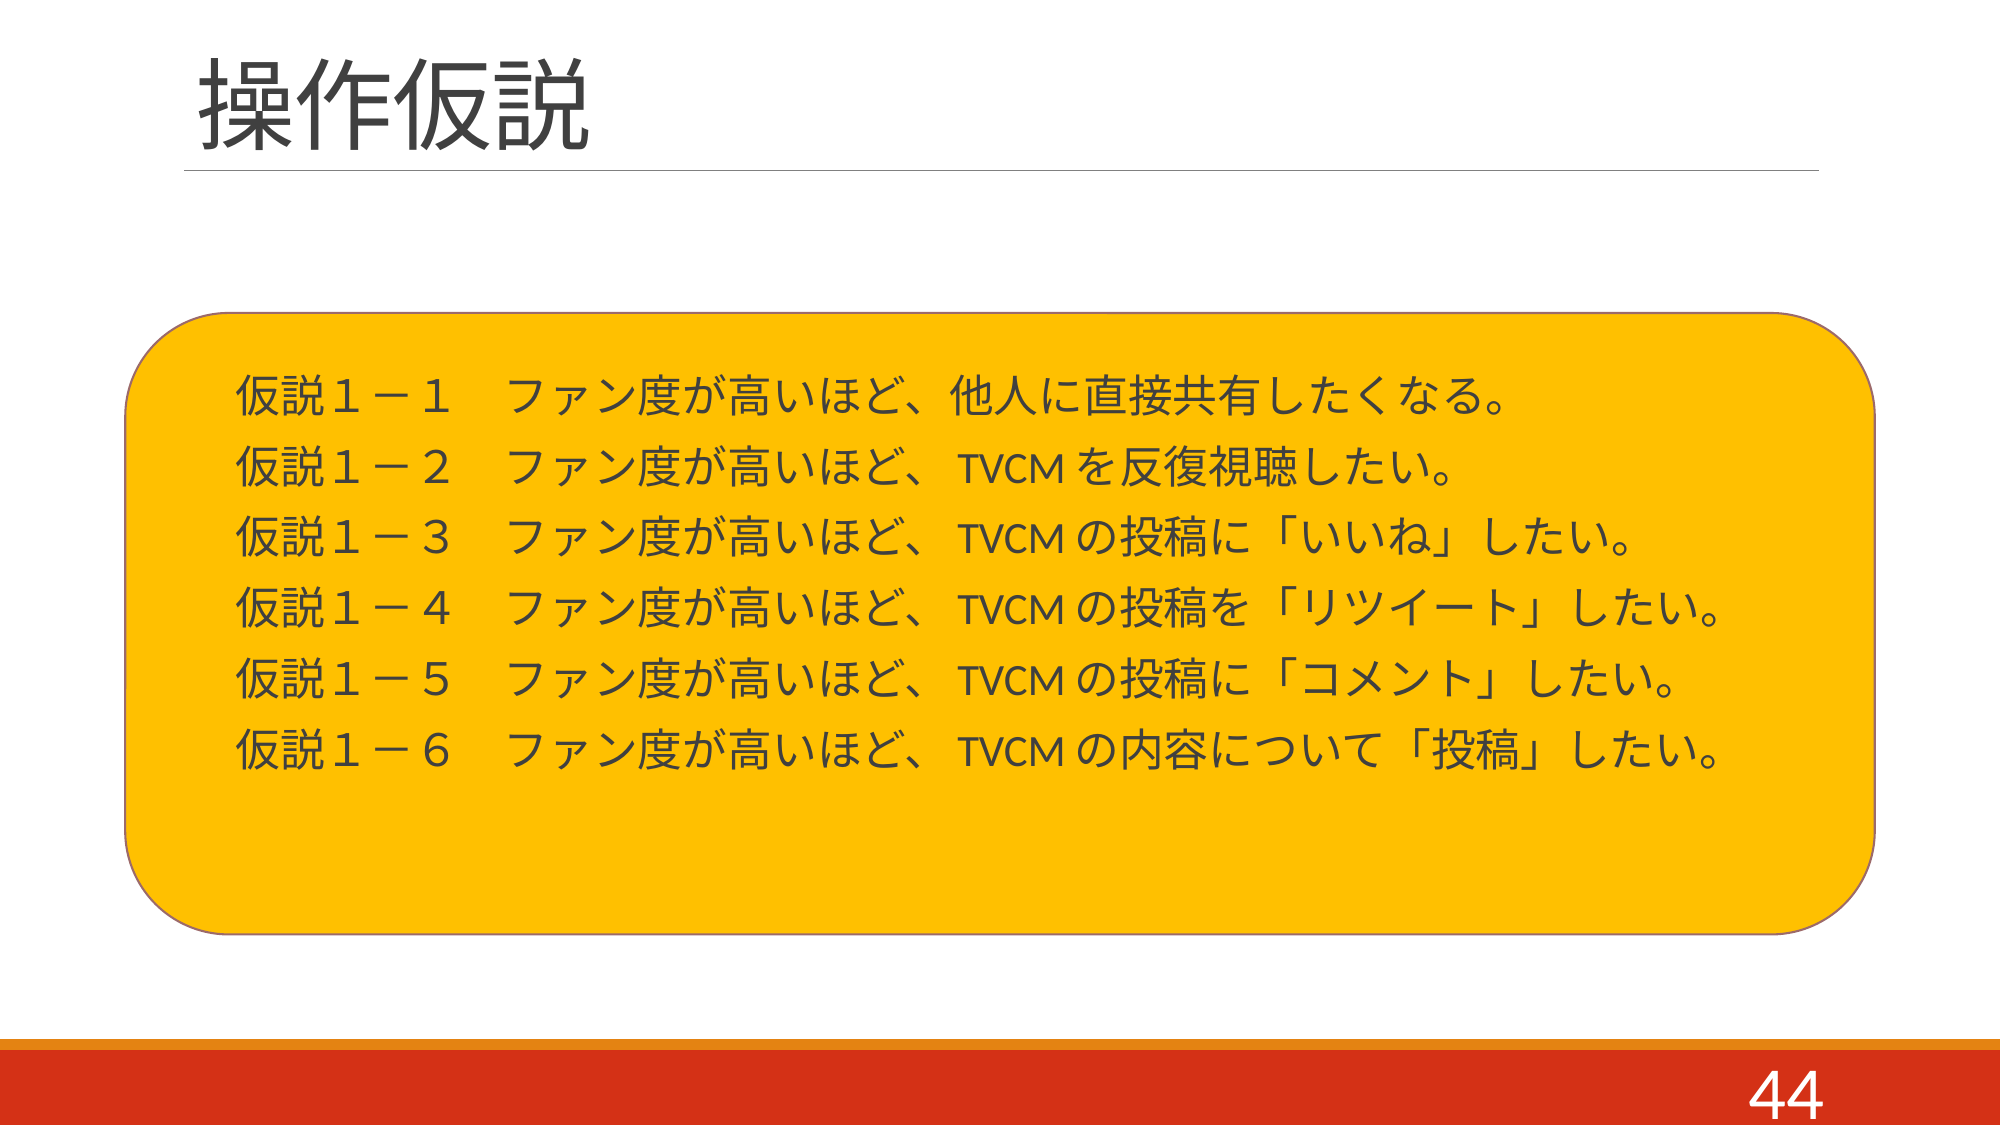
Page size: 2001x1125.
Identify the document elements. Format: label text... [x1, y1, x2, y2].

title 操作仮説 [180, 28, 1830, 171]
text_box 仮説１－１ ファン度が高いほど、他人に直接共有したくなる。 仮説１－２ ファン度が高いほど、TVCMを反復視聴したい。 仮説１－３ ファン度が高いほど、TVCMの投稿に「いいね」したい。 仮説１－４ ファン度が高いほど、TVCMの投稿を「リツイート」したい。 仮説１－５ ファン度が高いほど、TVCMの投稿に「コメント」したい。 仮説１－６ ファン度が高いほど、TVCMの内容について「投稿」したい。 [208, 366, 1792, 911]
text_box [125, 312, 1875, 935]
slide_number 44 [1624, 1059, 1840, 1120]
